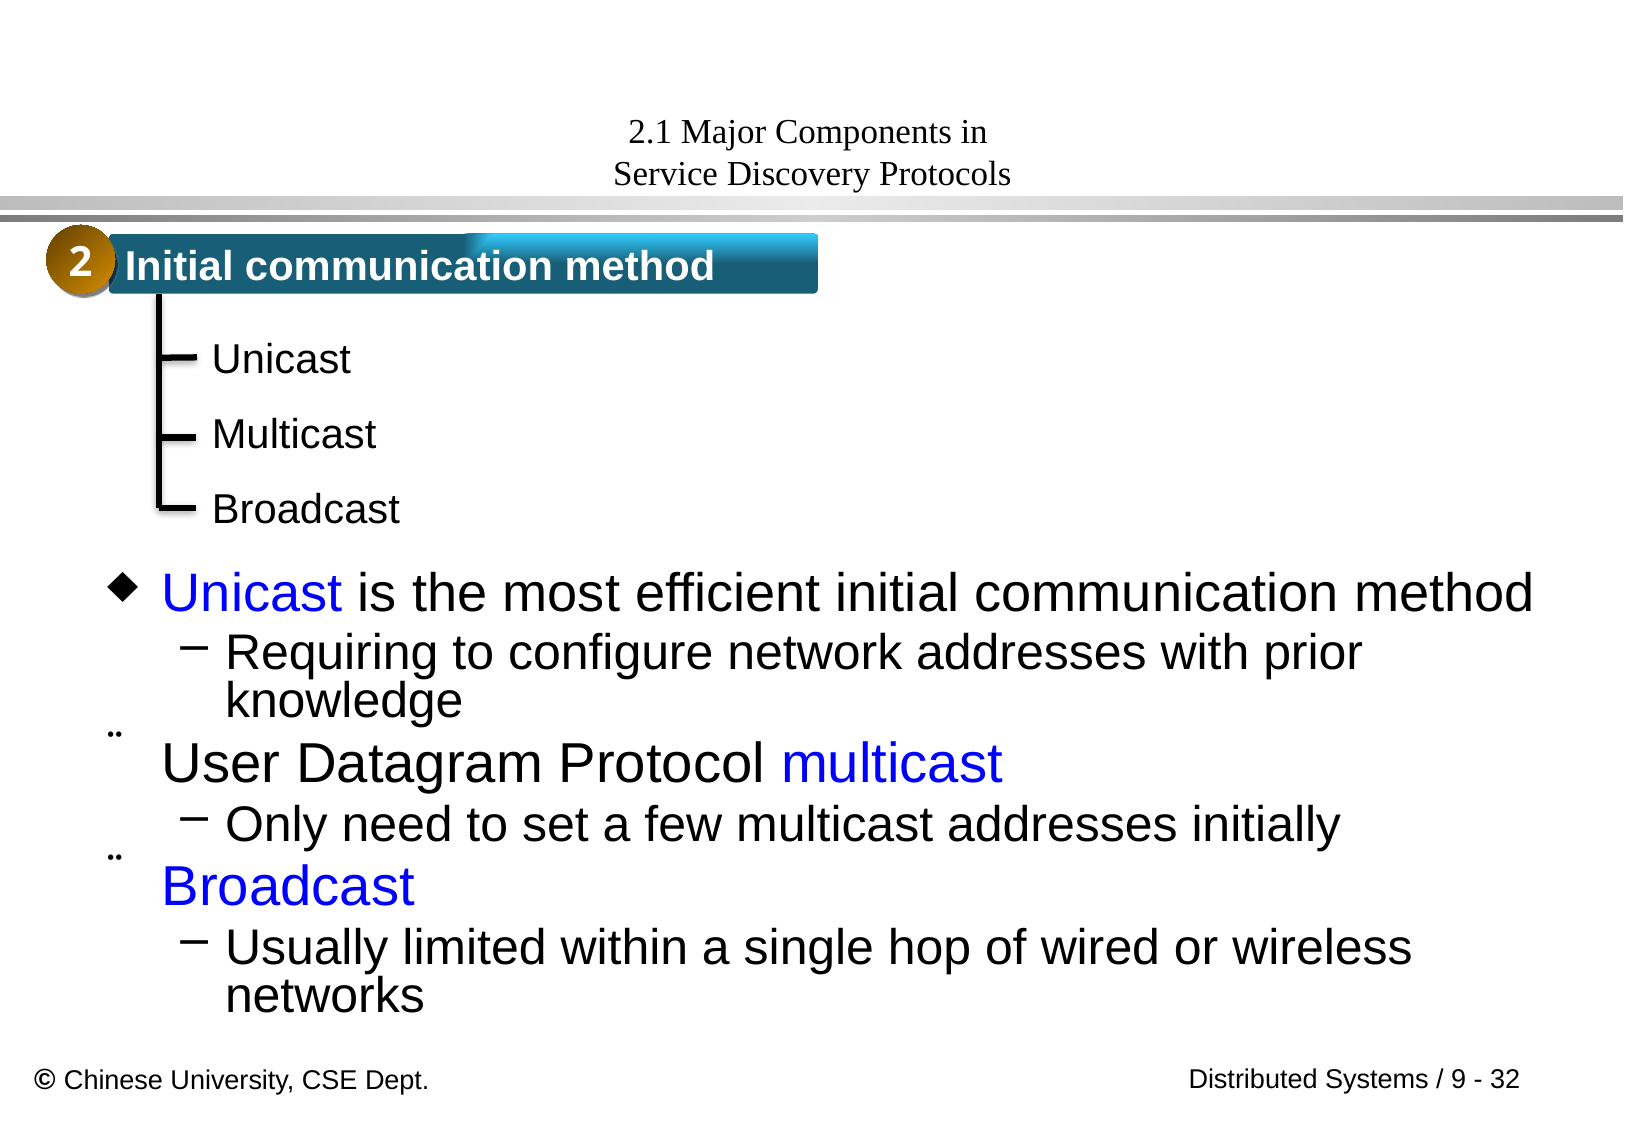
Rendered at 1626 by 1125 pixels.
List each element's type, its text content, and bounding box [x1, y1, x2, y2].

title 2.1 Major Components in Service Discovery Protocols [49, 99, 1576, 201]
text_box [46, 224, 819, 541]
list Unicast is the most efficient initial communication method Requiring to configure network addresses with prior knowledge User Datagram Protocol multicast Only need to set a few multicast addresses initially Broadcast Usually limited within a single hop of wired or wireless networks [92, 562, 1601, 1076]
